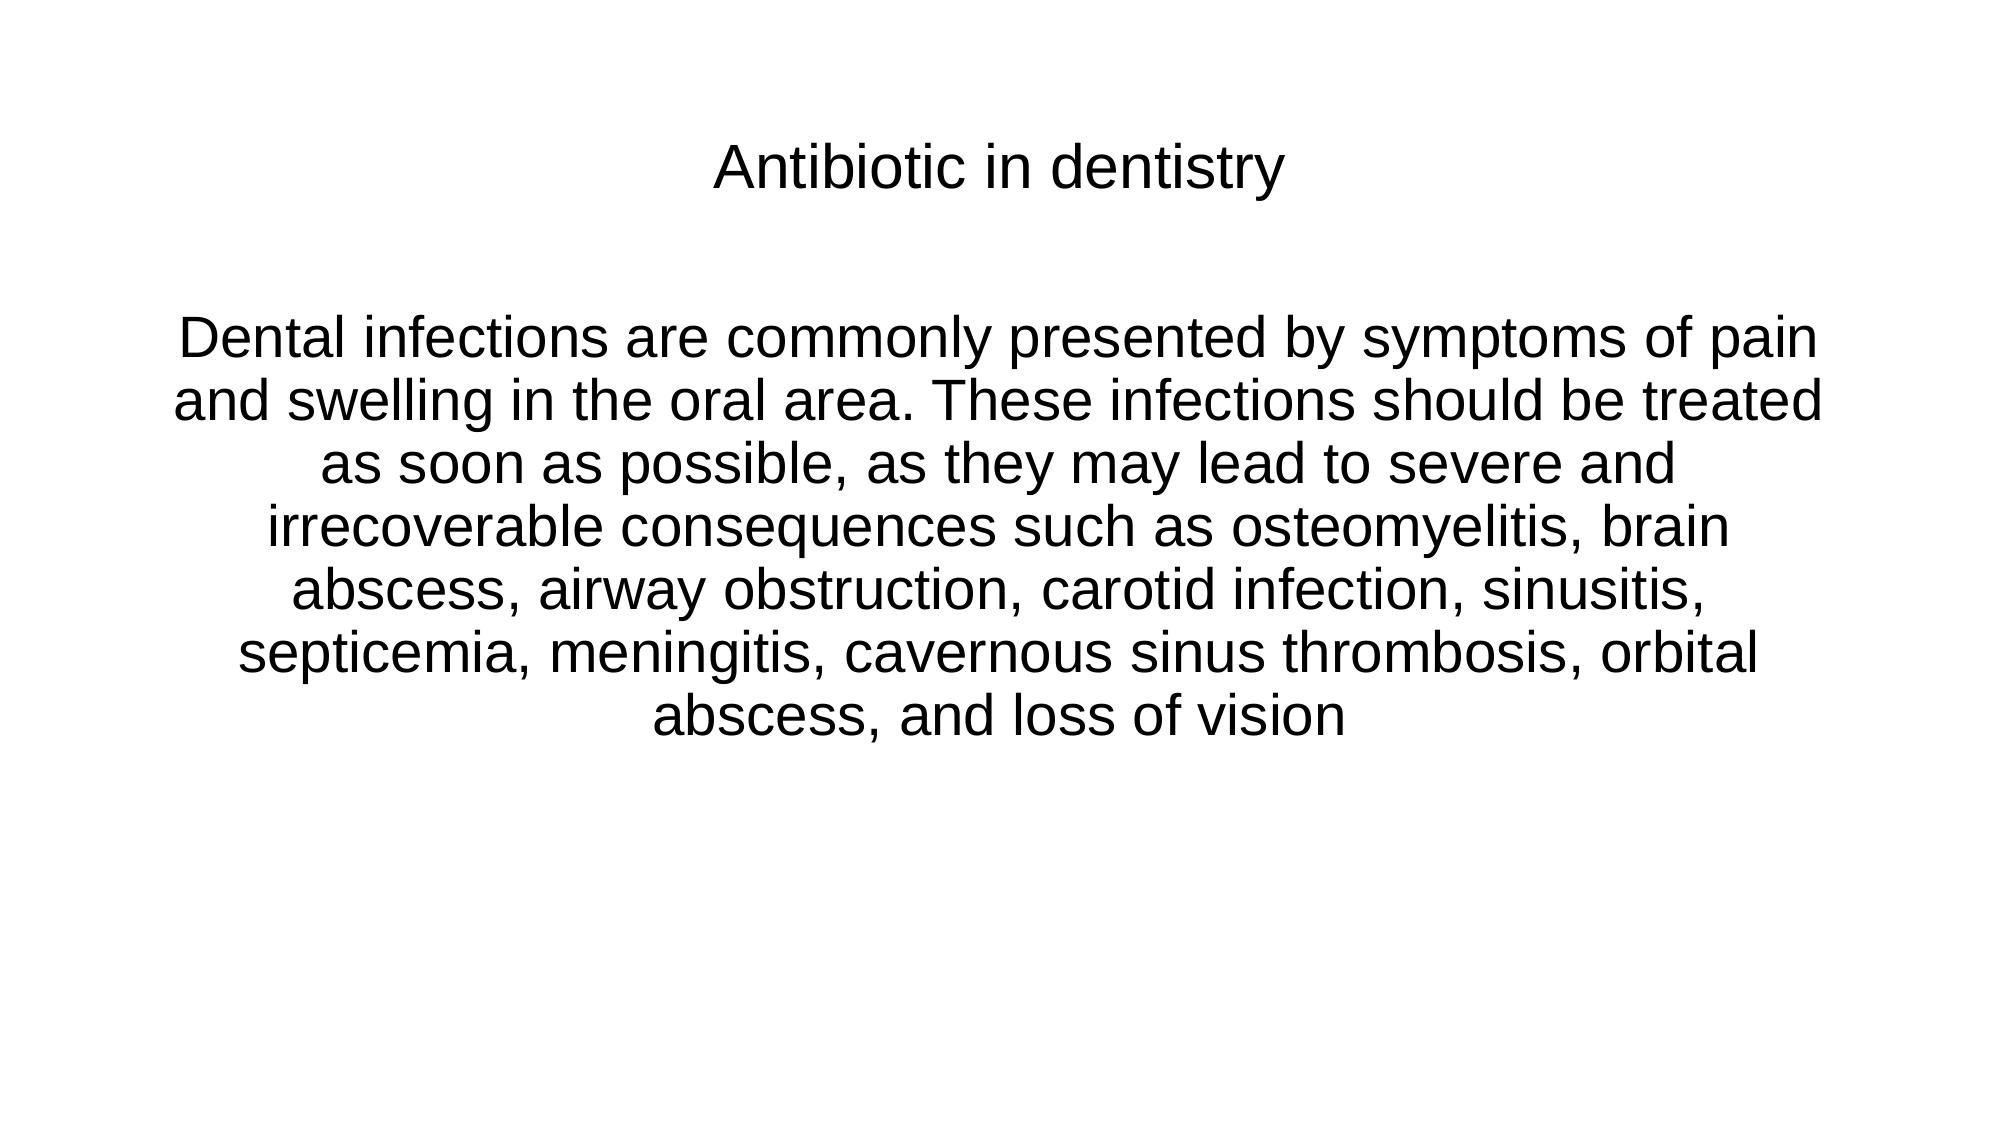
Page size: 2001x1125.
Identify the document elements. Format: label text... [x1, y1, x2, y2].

list Dental infections are commonly presented by symptoms of pain and swelling in the oral area. These infections should be treated as soon as possible, as they may lead to severe and irrecoverable consequences such as osteomyelitis, brain abscess, airway obstruction, carotid infection, sinusitis, septicemia, meningitis, cavernous sinus thrombosis, orbital abscess, and loss of vision [137, 299, 1863, 1014]
title Antibiotic in dentistry [137, 59, 1863, 278]
